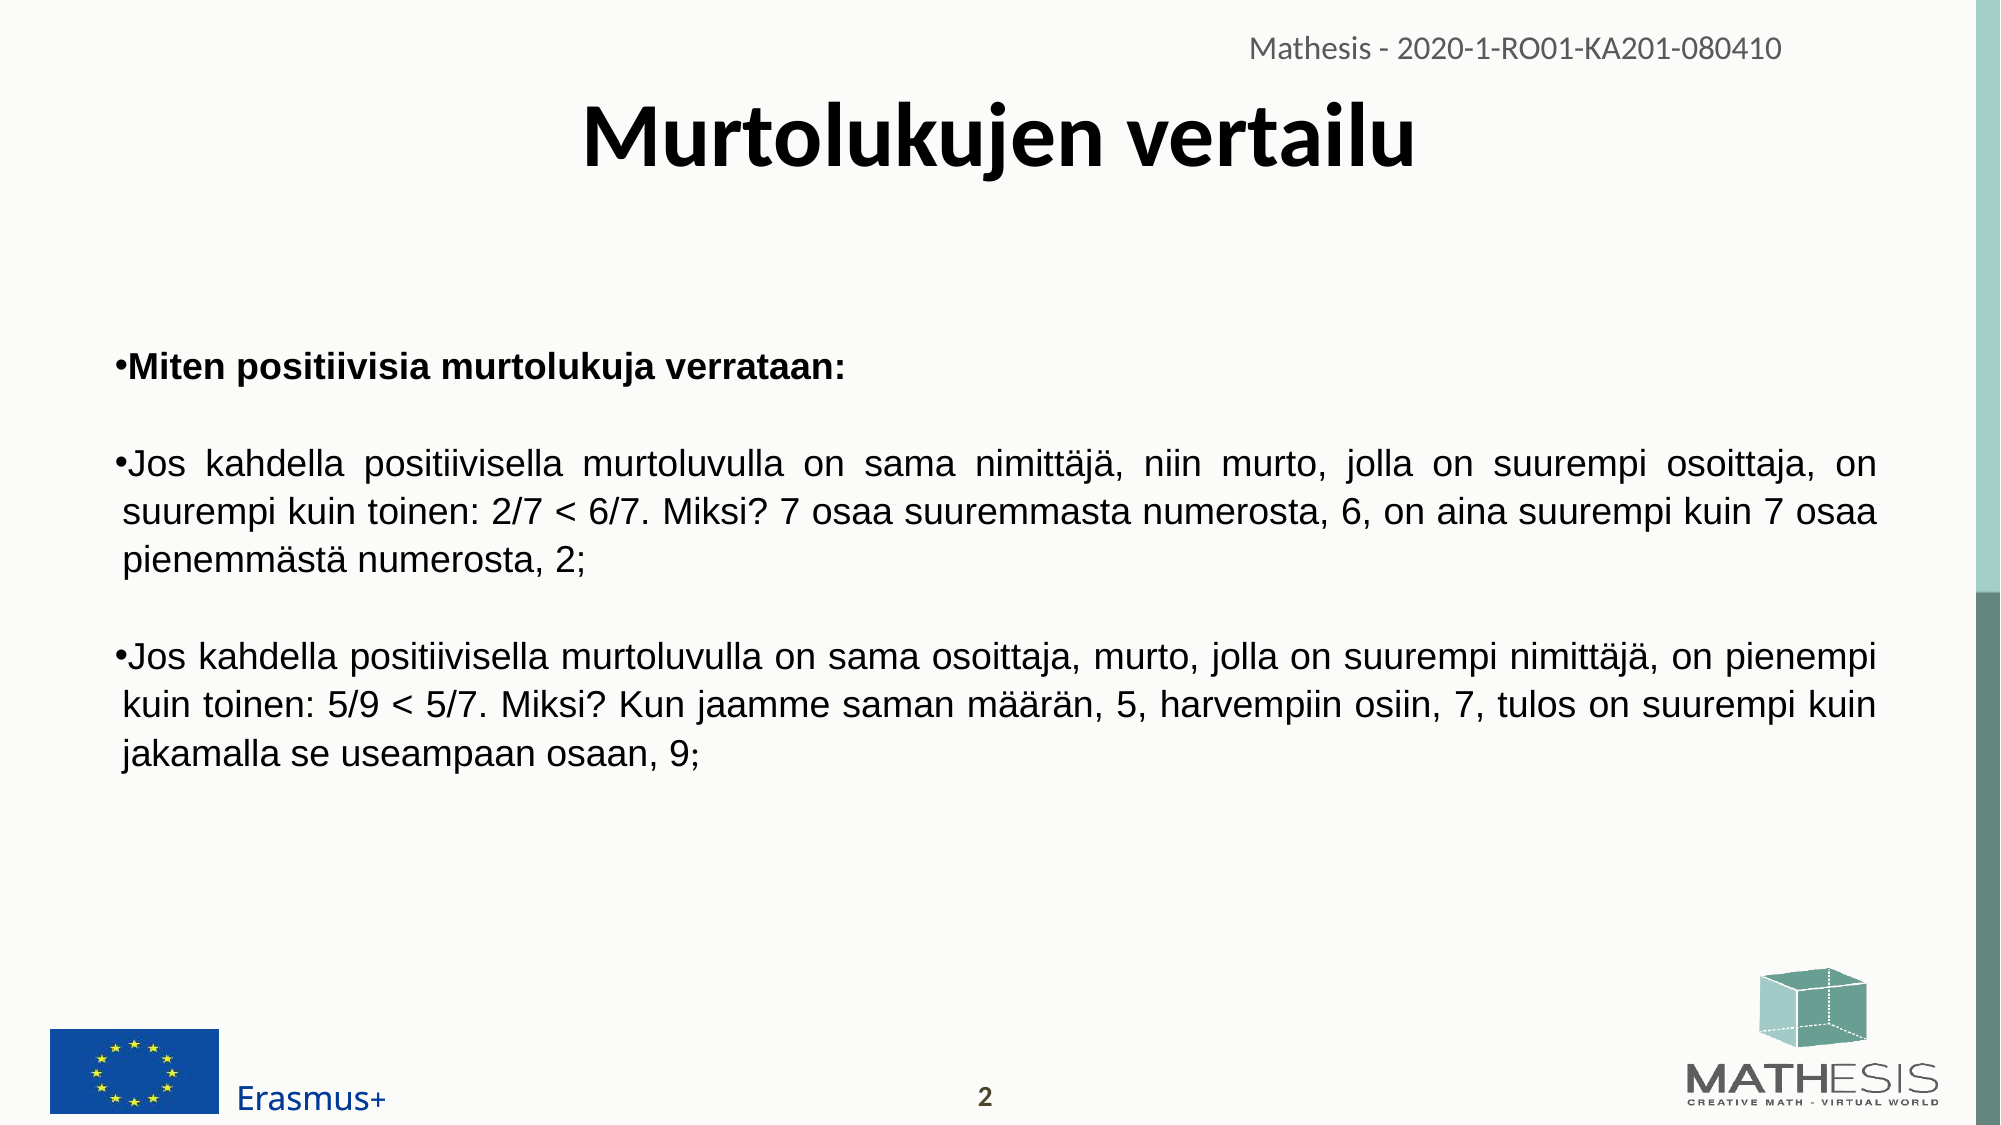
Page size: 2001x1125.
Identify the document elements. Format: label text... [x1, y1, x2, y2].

picture [50, 1029, 219, 1114]
title Murtolukujen vertailu [99, 66, 1900, 255]
list Miten positiivisia murtolukuja verrataan: Jos kahdella positiivisella murtoluvulla on sama nimittäjä, niin murto, jolla on suurempi osoittaja, on suurempi kuin toinen: 2/7 < 6/7. Miksi? 7 osaa suuremmasta numerosta, 6, on aina suurempi kuin 7 osaa pienemmästä numerosta, 2; Jos kahdella positiivisella murtoluvulla on sama osoittaja, murto, jolla on suurempi nimittäjä, on pienempi kuin toinen: 5/9 < 5/7. Miksi? Kun jaamme saman määrän, 5, harvempiin osiin, 7, tulos on suurempi kuin jakamalla se useampaan osaan, 9; [99, 331, 1900, 1030]
